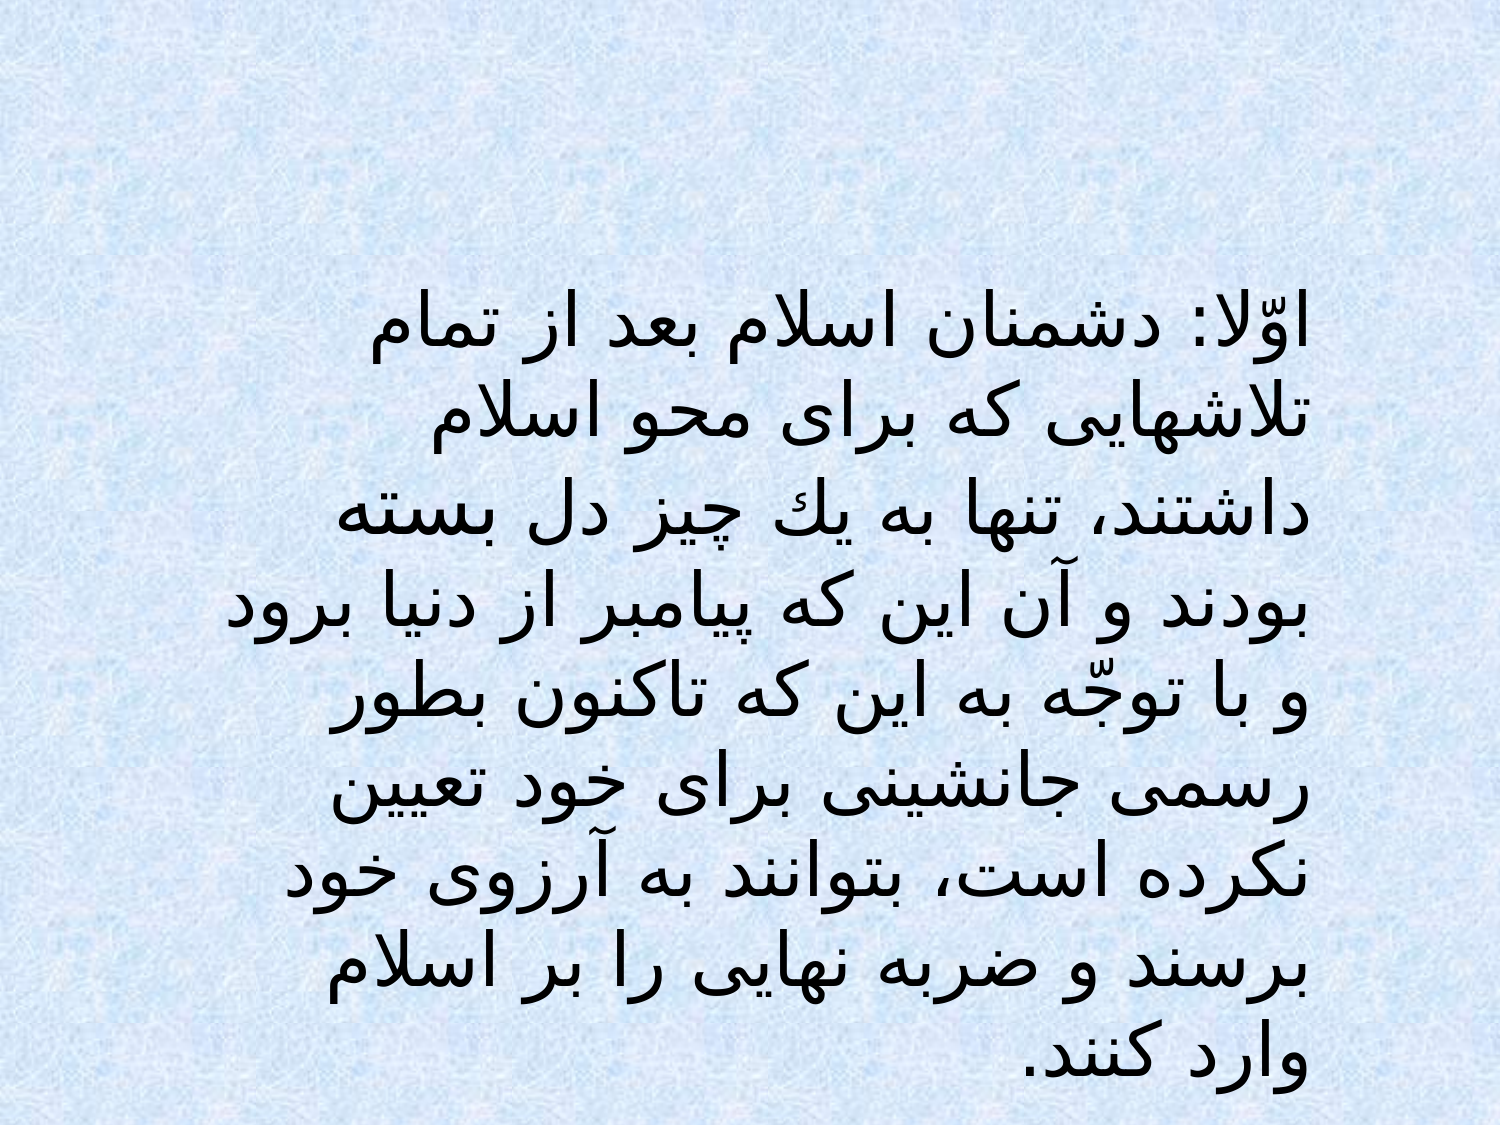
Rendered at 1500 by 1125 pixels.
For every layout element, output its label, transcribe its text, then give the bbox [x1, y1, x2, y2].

text_box اوّلا: دشمنان اسلام بعد از تمام تلاشهايى كه براى محو اسلام داشتند، تنها به يك چيز دل بسته بودند و آن اين كه پيامبر از دنيا برود و با توجّه به اين كه تاكنون بطور رسمى جانشينى براى خود تعيين نكرده است، بتوانند به آرزوى خود برسند و ضربه نهايى را بر اسلام وارد كنند. [170, 263, 1328, 1099]
picture [0, 0, 1500, 1125]
